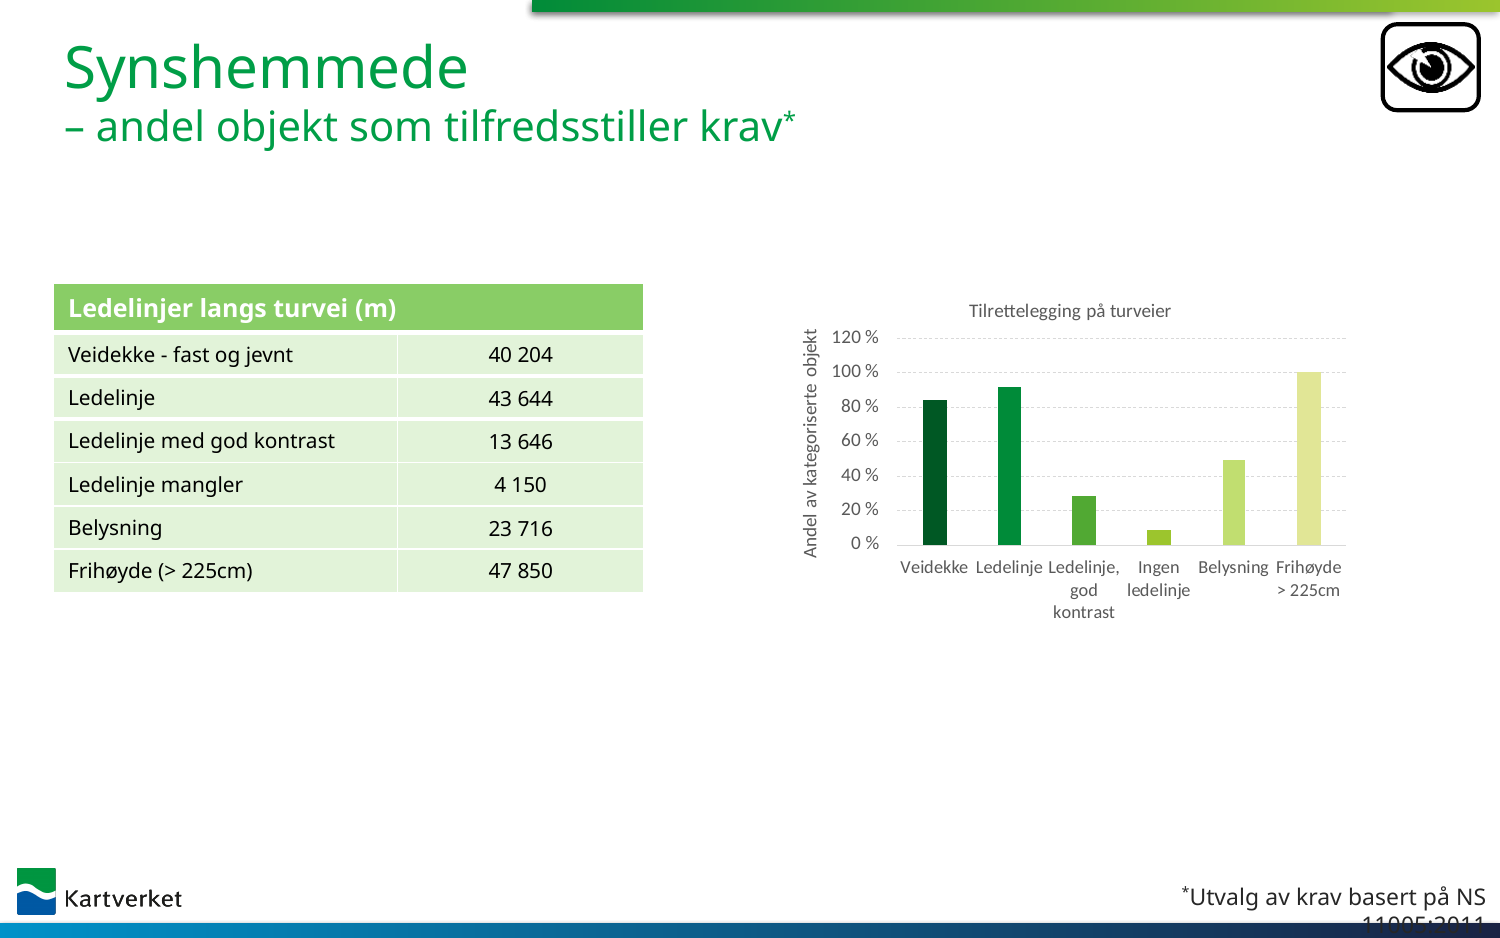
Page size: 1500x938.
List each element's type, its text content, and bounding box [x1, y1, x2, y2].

table_cell 43 644 [398, 378, 643, 417]
text_box *Utvalg av krav basert på NS 11005:2011 [1068, 873, 1500, 938]
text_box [1382, 24, 1480, 111]
table_header Ledelinjer langs turvei (m) [54, 284, 643, 330]
table_cell 23 716 [398, 507, 643, 548]
table_cell 40 204 [398, 335, 643, 374]
table_cell Frihøyde (> 225cm) [54, 550, 397, 592]
text_box Synshemmede – andel objekt som tilfredsstiller krav* [49, 24, 1431, 158]
table_cell Ledelinje med god kontrast [54, 421, 397, 462]
table_cell 4 150 [398, 463, 643, 505]
picture [791, 291, 1349, 630]
table_cell 47 850 [398, 550, 643, 592]
table_cell Ledelinje [54, 378, 397, 417]
table_cell 13 646 [398, 421, 643, 462]
table_cell Belysning [54, 507, 397, 548]
table_cell Ledelinje mangler [54, 463, 397, 505]
table_cell Veidekke - fast og jevnt [54, 335, 397, 374]
